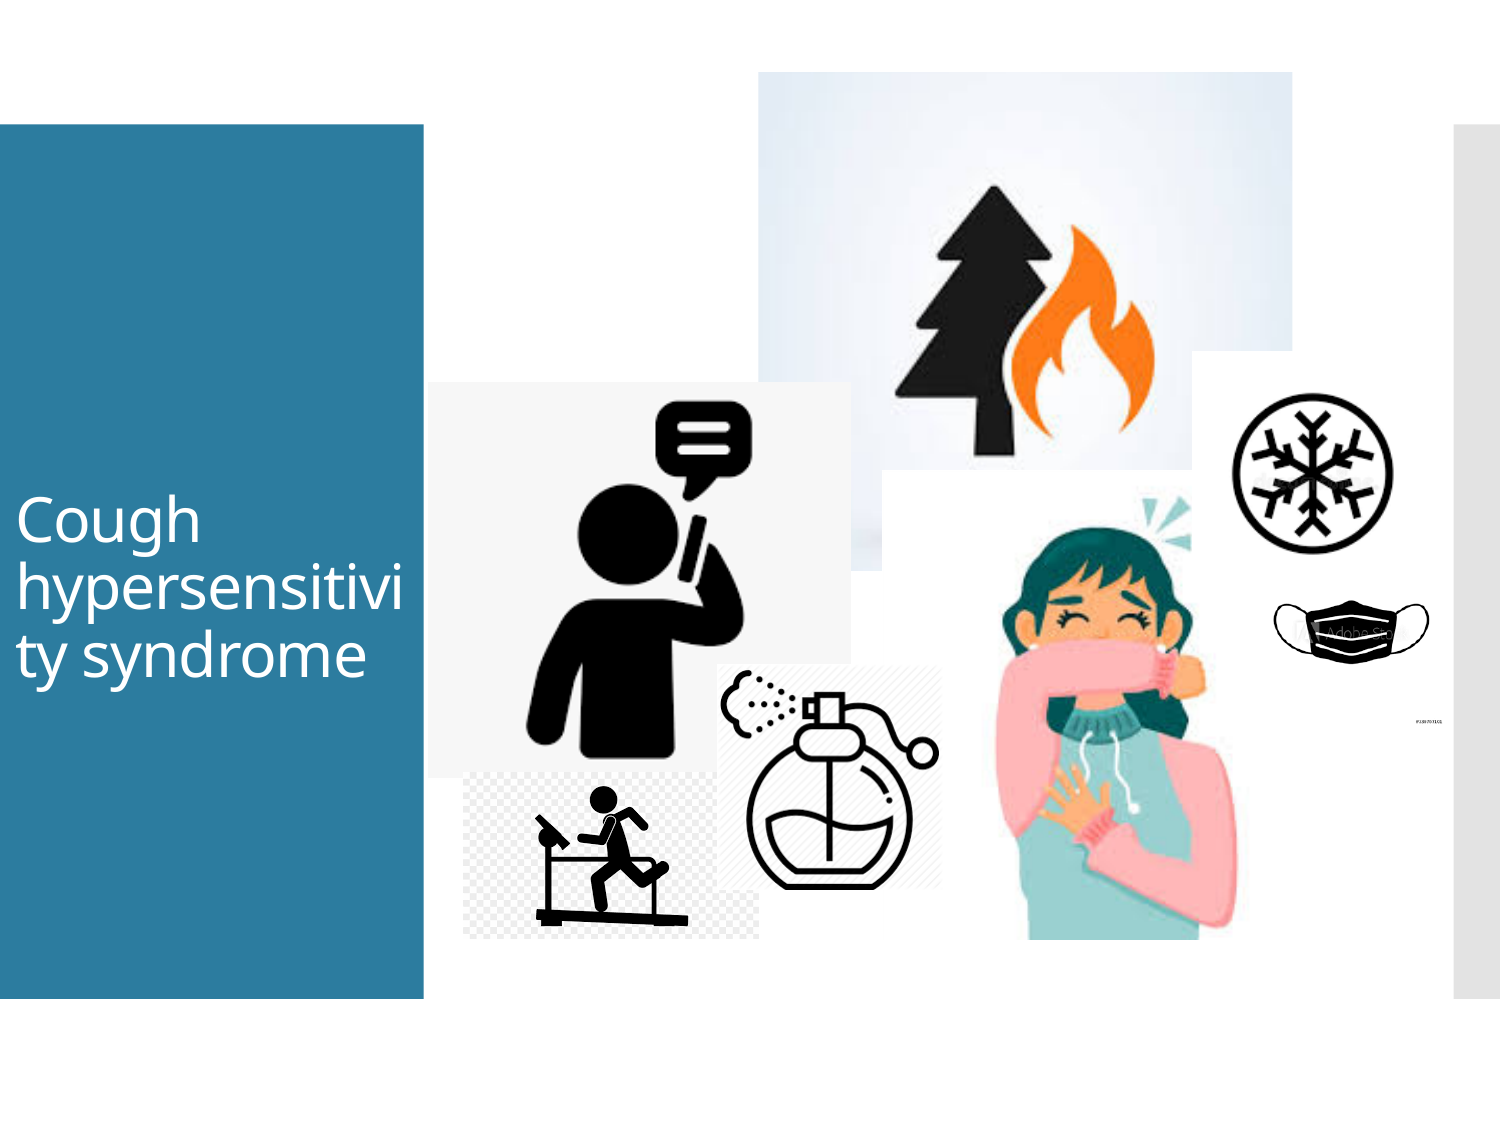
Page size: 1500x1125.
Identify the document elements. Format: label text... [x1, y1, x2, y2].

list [758, 72, 1293, 572]
title Cough hypersensitivity syndrome [0, 184, 429, 996]
picture [428, 351, 1446, 940]
